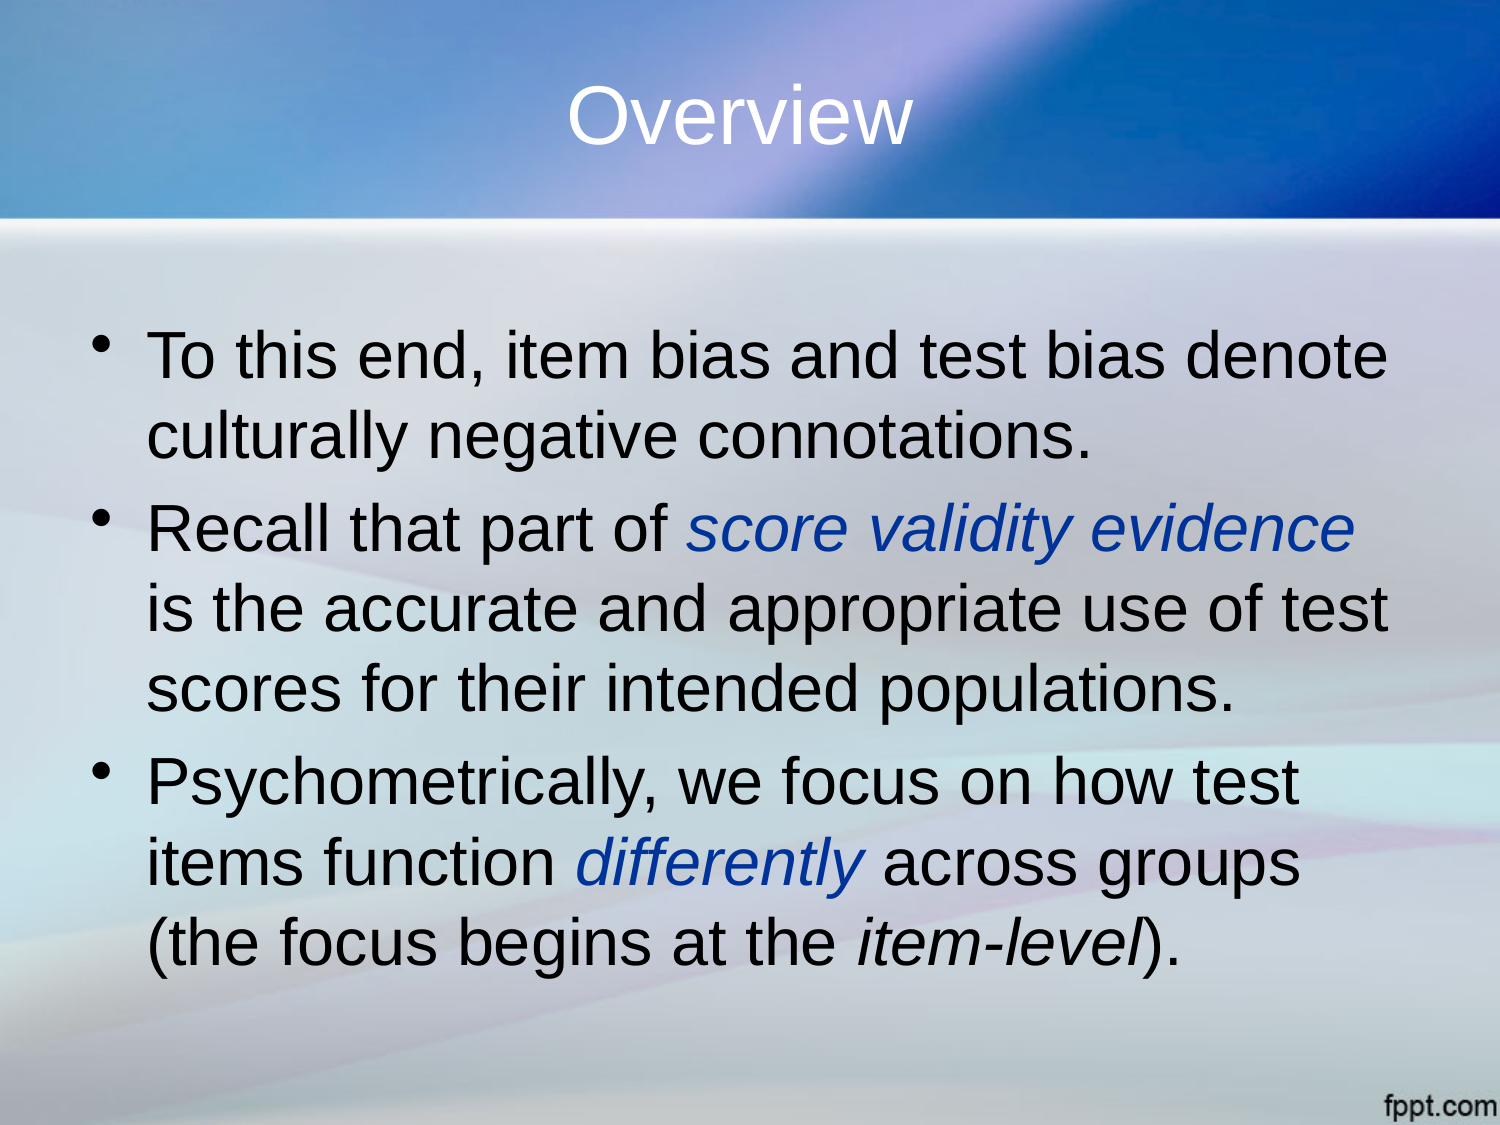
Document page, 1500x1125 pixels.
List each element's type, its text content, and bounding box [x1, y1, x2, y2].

list To this end, item bias and test bias denote culturally negative connotations. Recall that part of score validity evidence is the accurate and appropriate use of test scores for their intended populations. Psychometrically, we focus on how test items function differently across groups (the focus begins at the item-level). [75, 304, 1425, 1047]
title Overview [64, 31, 1415, 192]
picture [0, 0, 1500, 1125]
